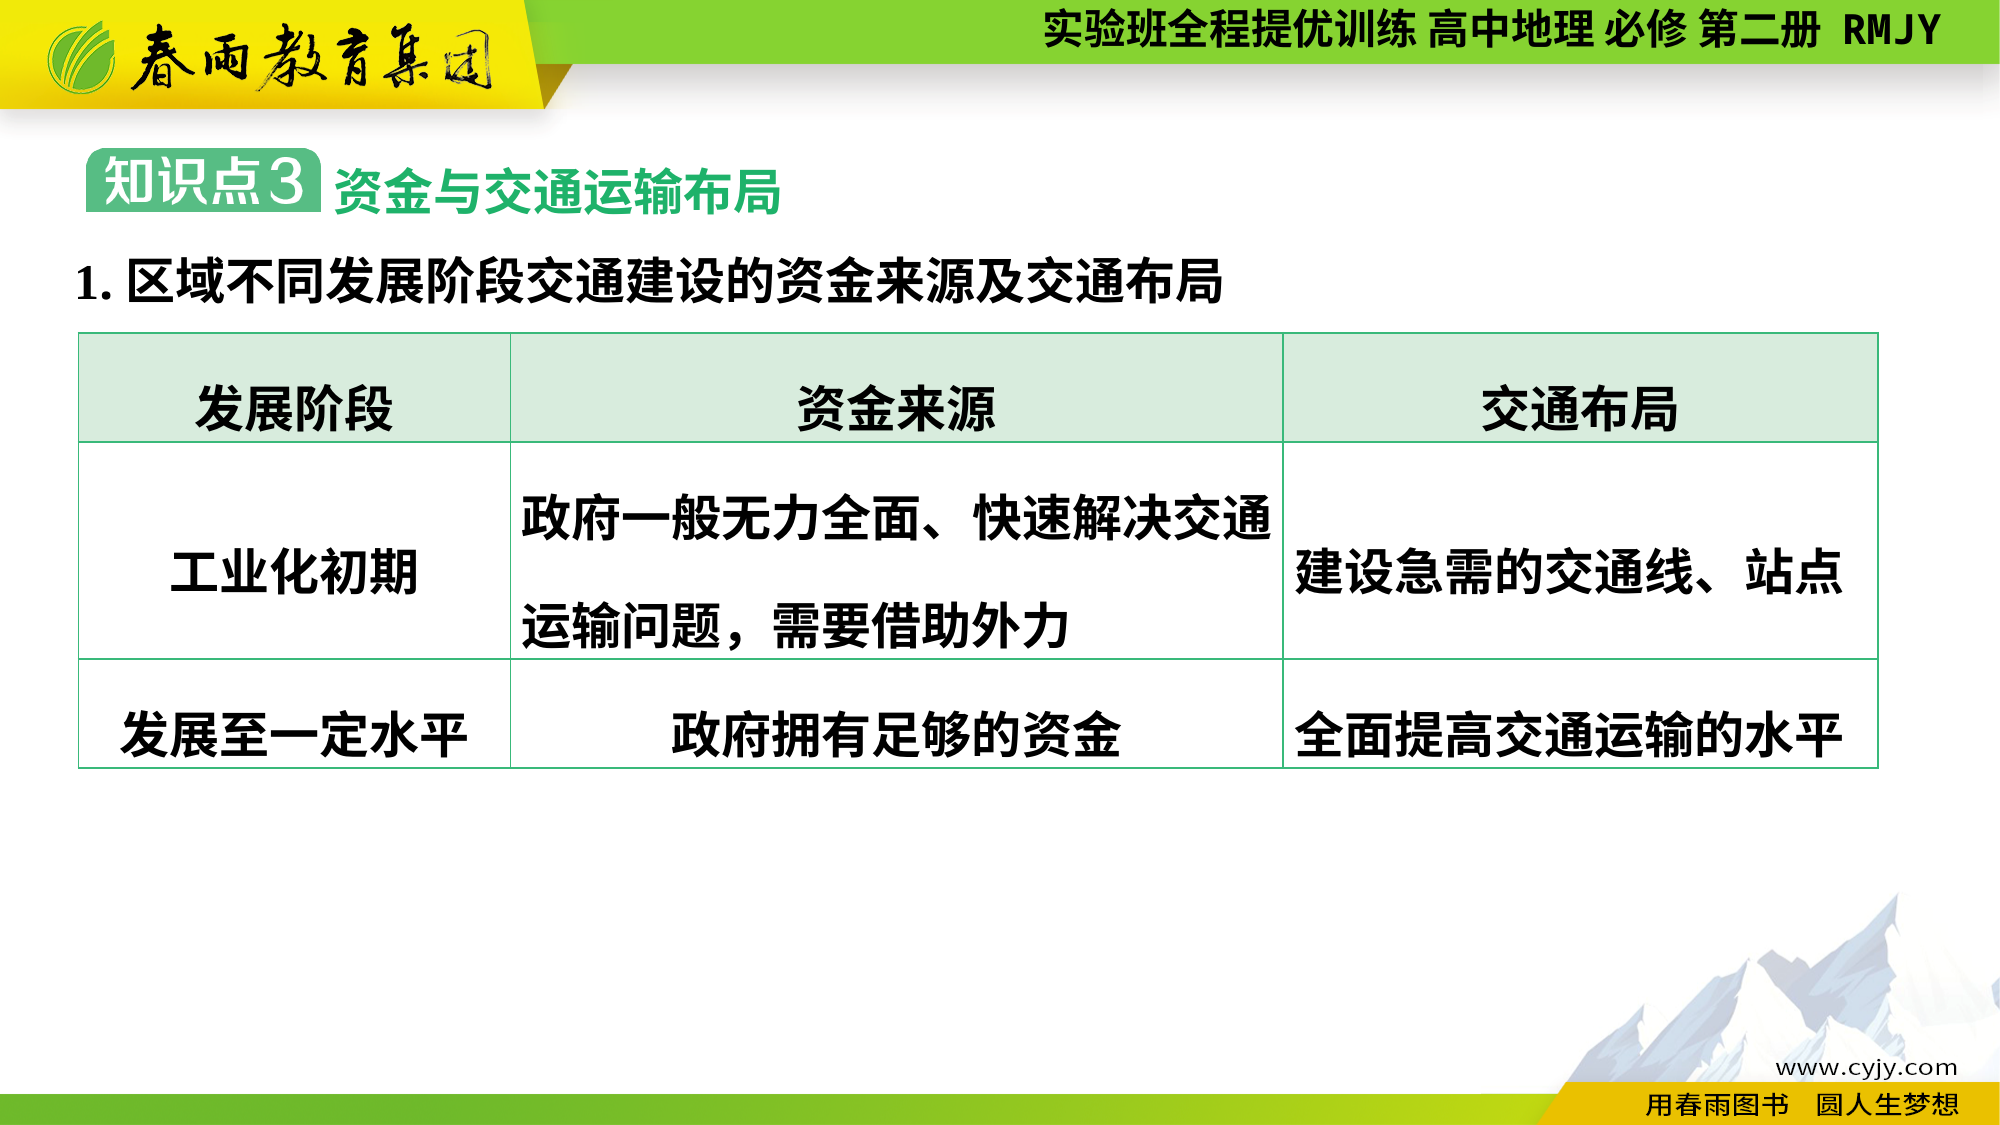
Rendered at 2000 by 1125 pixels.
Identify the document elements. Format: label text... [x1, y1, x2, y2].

table_cell 建设急需的交通线、站点 [1284, 443, 1877, 658]
table_cell 工业化初期 [79, 443, 510, 658]
table_header 交通布局 [1284, 334, 1877, 441]
list 资金与交通运输布局 1.区域不同发展阶段交通建设的资金来源及交通布局 [59, 122, 1944, 320]
table_header 发展阶段 [79, 334, 510, 441]
table_cell 发展至一定水平 [79, 660, 510, 767]
table_cell 政府一般无力全面、快速解决交通运输问题，需要借助外力 [511, 443, 1282, 658]
picture [0, 0, 2000, 1125]
table_header 资金来源 [511, 334, 1282, 441]
table_cell 政府拥有足够的资金 [511, 660, 1282, 767]
table_cell 全面提高交通运输的水平 [1284, 660, 1877, 767]
